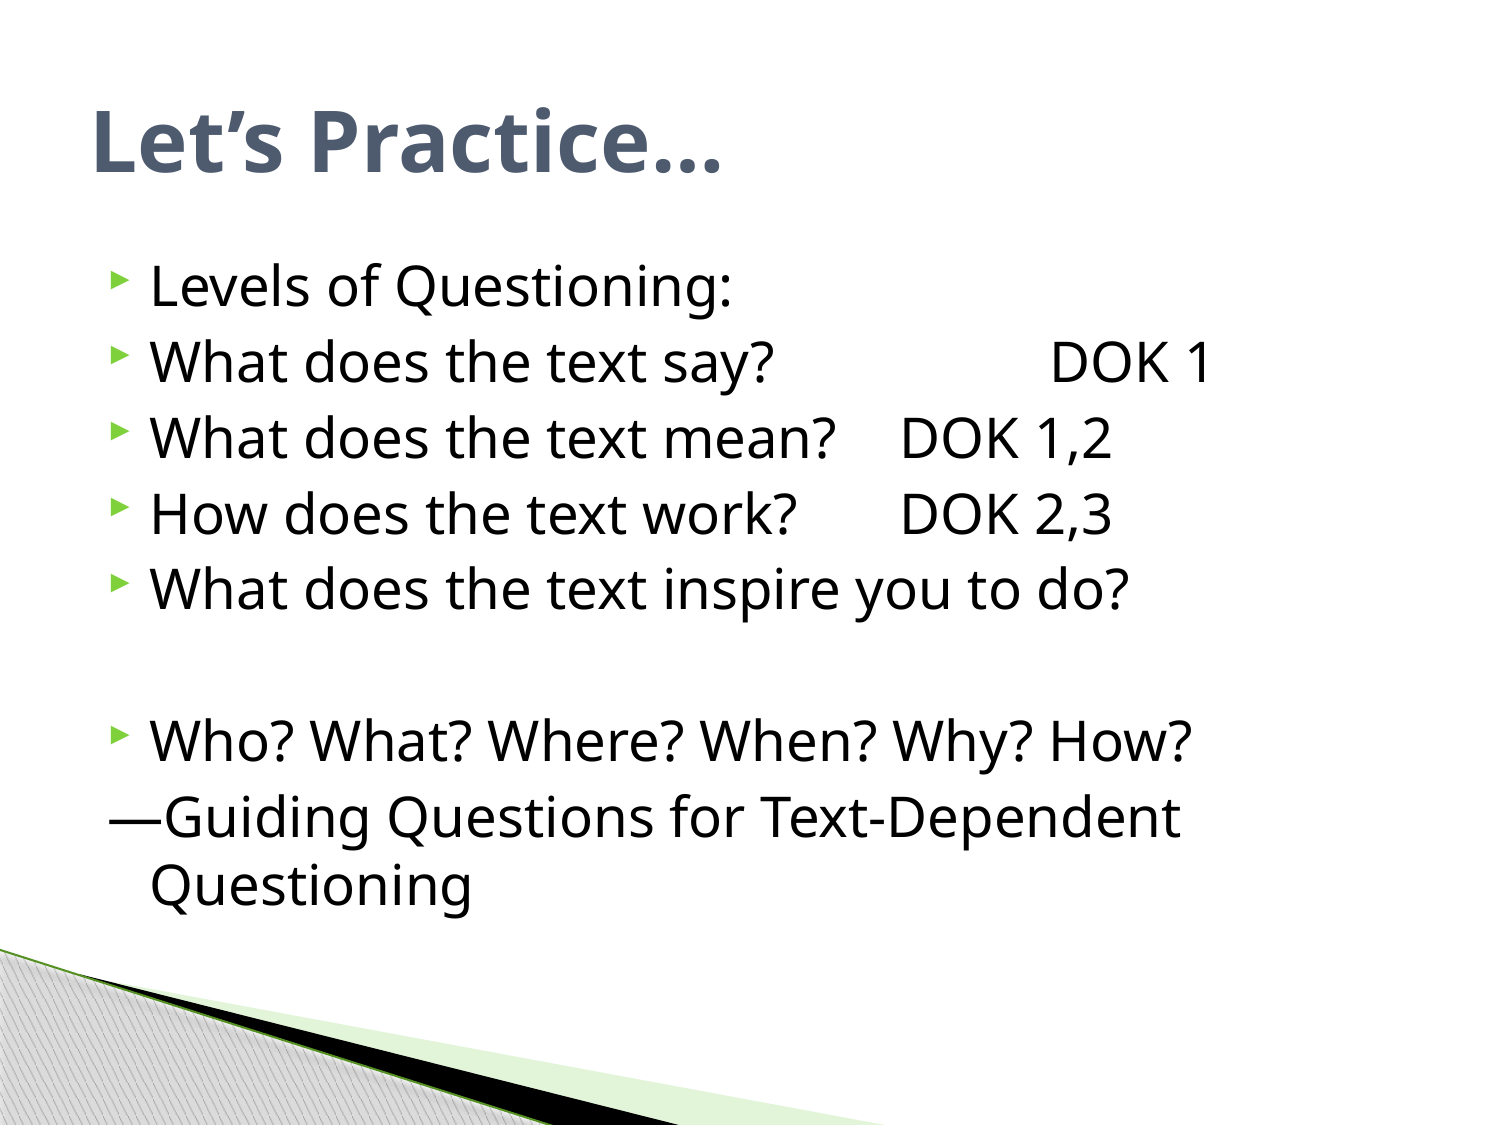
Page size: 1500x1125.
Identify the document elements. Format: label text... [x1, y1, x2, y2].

list Levels of Questioning: What does the text say? DOK 1 What does the text mean? DOK 1,2 How does the text work? DOK 2,3 What does the text inspire you to do? Who? What? Where? When? Why? How? —Guiding Questions for Text-Dependent Questioning [75, 243, 1425, 986]
title Let’s Practice… [75, 45, 1425, 233]
